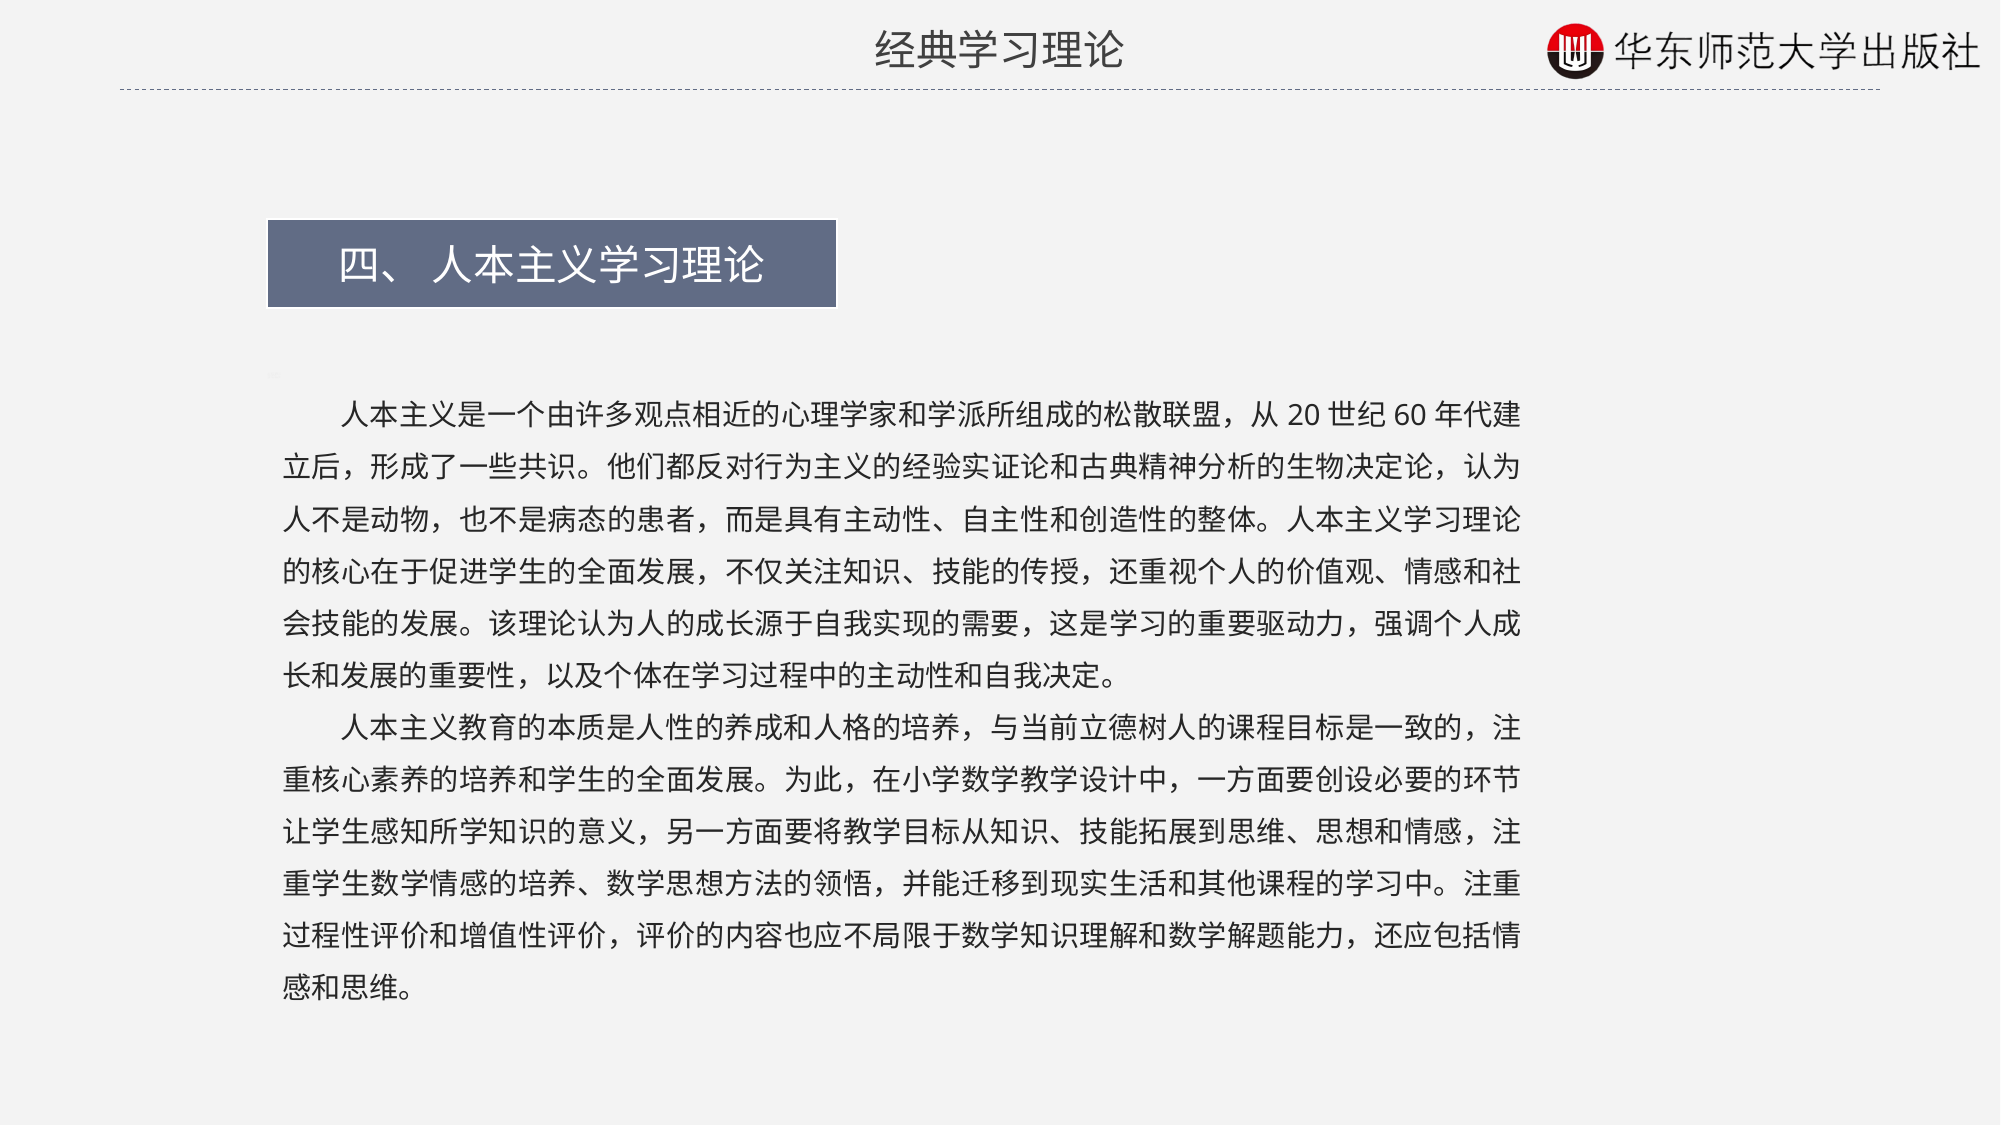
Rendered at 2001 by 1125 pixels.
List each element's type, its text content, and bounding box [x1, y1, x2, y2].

text_box 四、 人本主义学习理论 [266, 218, 838, 309]
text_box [1536, 13, 1989, 83]
text_box 人本主义是一个由许多观点相近的心理学家和学派所组成的松散联盟，从20世纪60年代建立后，形成了一些共识。他们都反对行为主义的经验实证论和古典精神分析的生物决定论，认为人不是动物，也不是病态的患者，而是具有主动性、自主性和创造性的整体。人本主义学习理论的核心在于促进学生的全面发展，不仅关注知识、技能的传授，还重视个人的价值观、情感和社会技能的发展。该理论认为人的成长源于自我实现的需要，这是学习的重要驱动力，强调个人成长和发展的重要性，以及个体在学习过程中的主动性和自我决定。 人本主义教育的本质是人性的养成和人格的培养，与当前立德树人的课程目标是一致的，注重核心素养的培养和学生的全面发展。为此，在小学数学教学设计中，一方面要创设必要的环节让学生感知所学知识的意义，另一方面要将教学目标从知识、技能拓展到思维、思想和情感，注重学生数学情感的培养、数学思想方法的领悟，并能迁移到现实生活和其他课程的学习中。注重过程性评价和增值性评价，评价的内容也应不局限于数学知识理解和数学解题能力，还应包括情感和思维。 [267, 372, 1537, 1012]
text_box 经典学习理论 [680, 23, 1320, 74]
